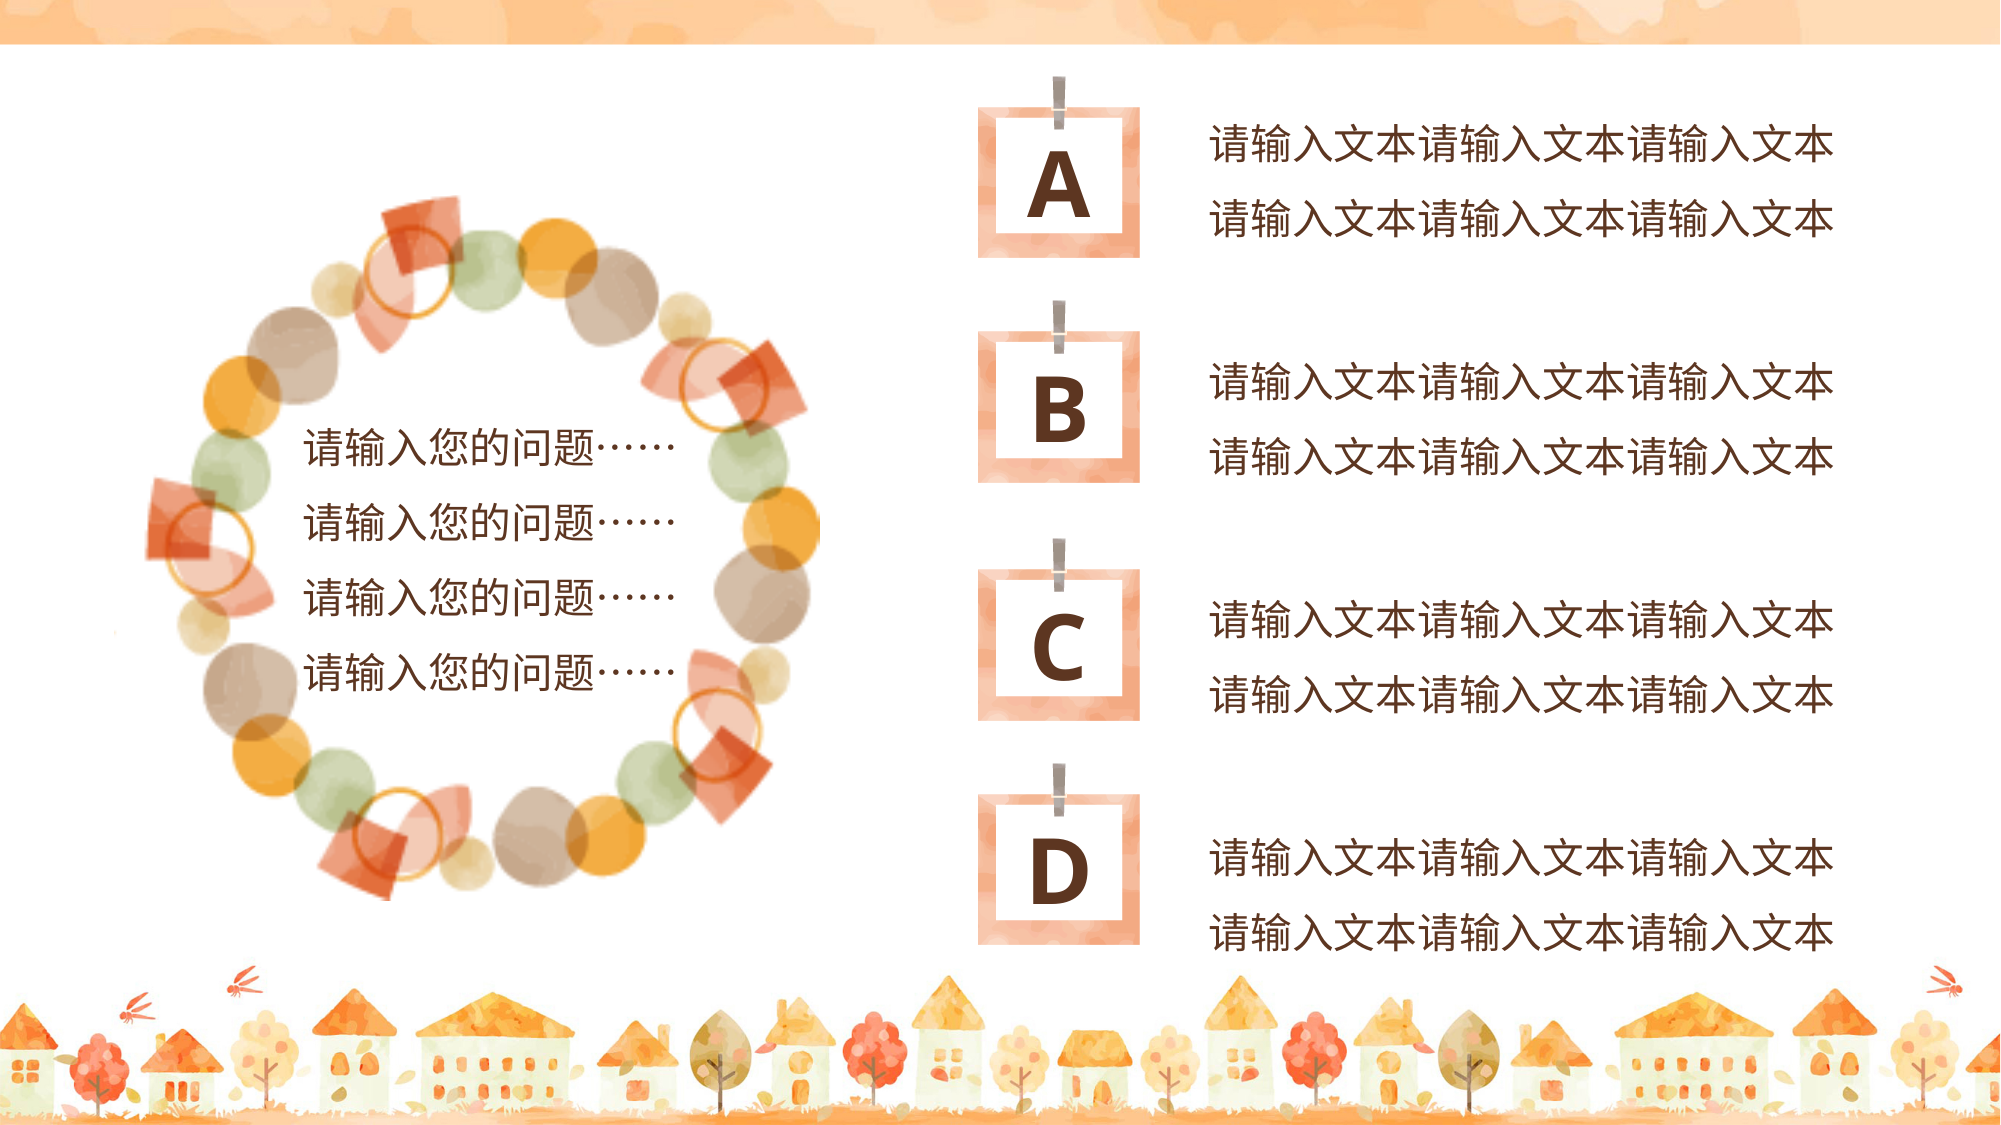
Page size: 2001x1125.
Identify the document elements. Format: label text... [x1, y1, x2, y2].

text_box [978, 76, 1140, 258]
text_box 请输入文本请输入文本请输入文本请输入文本请输入文本请输入文本 [1193, 321, 1881, 491]
text_box 请输入文本请输入文本请输入文本请输入文本请输入文本请输入文本 [1193, 83, 1881, 254]
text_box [978, 300, 1140, 483]
picture [0, 0, 2001, 1125]
text_box 请输入文本请输入文本请输入文本请输入文本请输入文本请输入文本 [1193, 797, 1881, 967]
text_box 请输入文本请输入文本请输入文本请输入文本请输入文本请输入文本 [1193, 559, 1881, 729]
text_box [978, 763, 1140, 945]
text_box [978, 538, 1140, 721]
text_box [114, 195, 821, 901]
